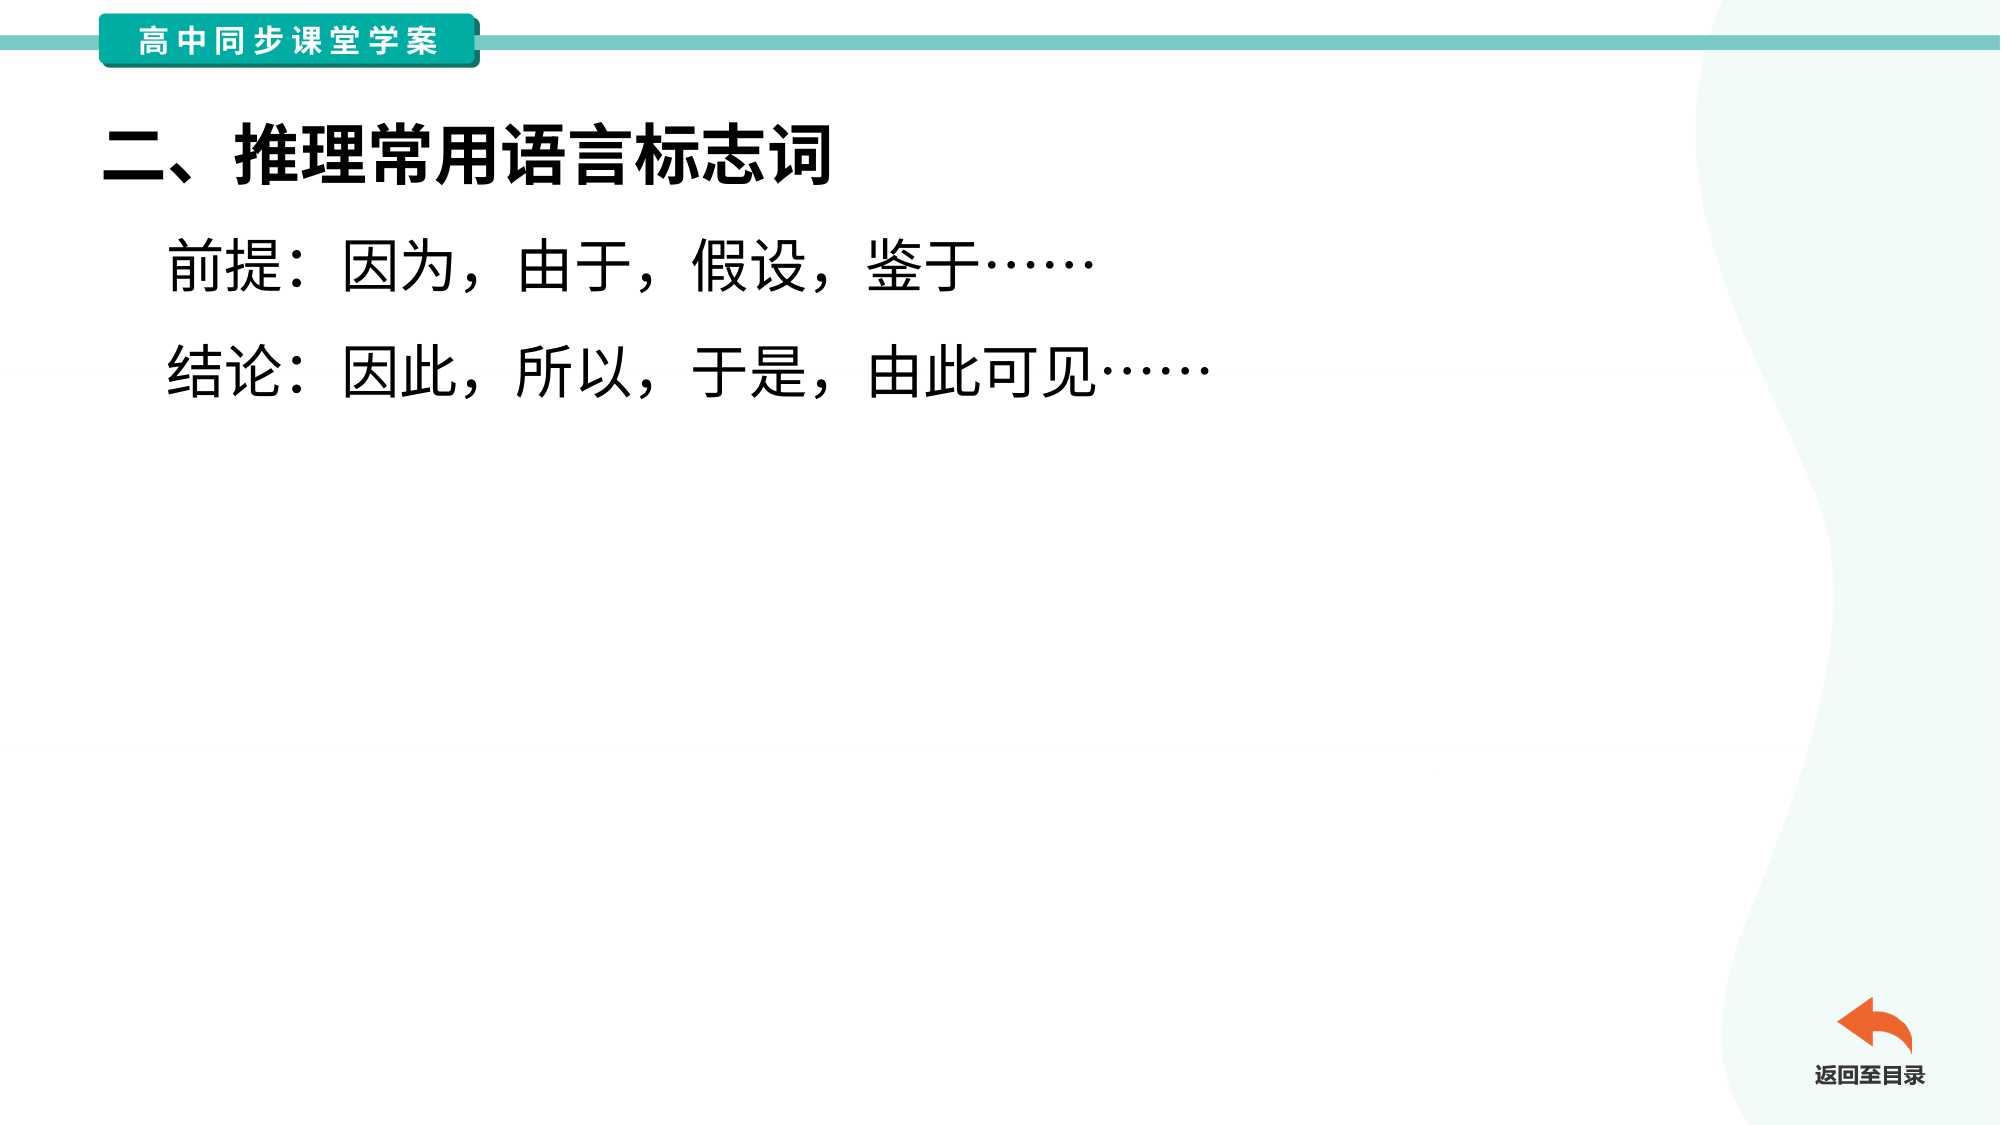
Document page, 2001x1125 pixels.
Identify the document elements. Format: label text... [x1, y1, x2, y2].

text_box 二、推理常用语言标志词 [100, 76, 1899, 192]
picture [0, 0, 2000, 1125]
text_box 前提：因为，由于，假设，鉴于…… 结论：因此，所以，于是，由此可见…… [100, 192, 1899, 405]
